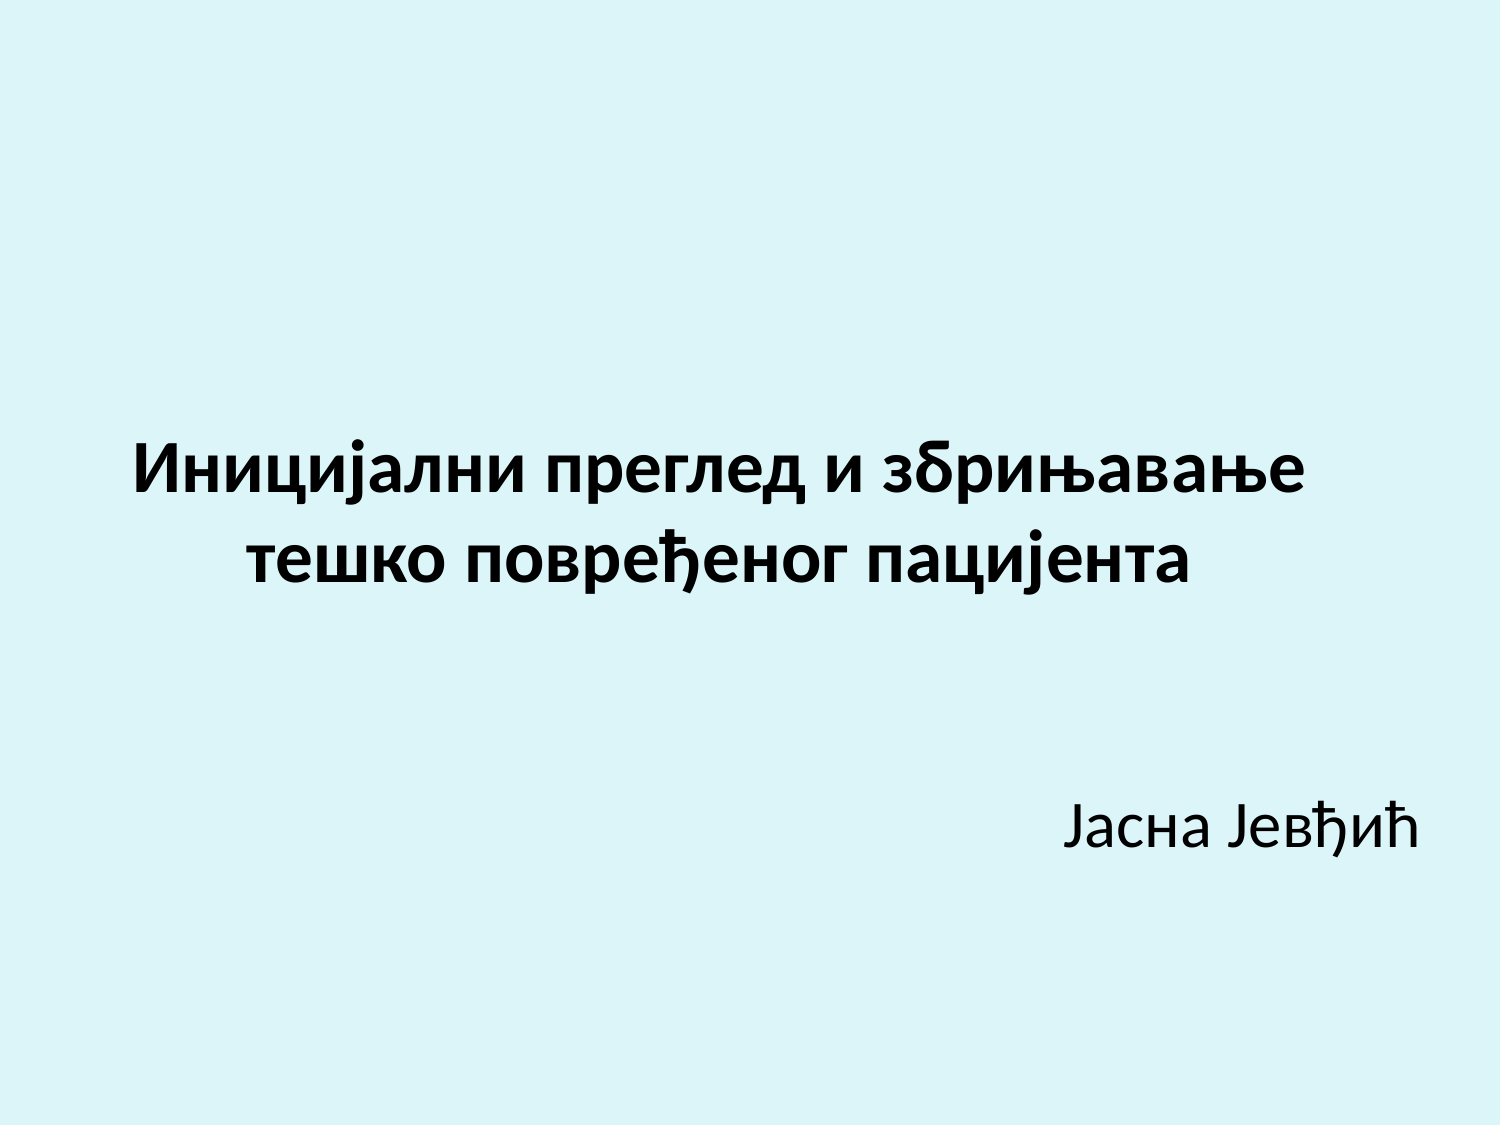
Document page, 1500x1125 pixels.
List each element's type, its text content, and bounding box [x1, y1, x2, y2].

title Иницијални преглед и збрињавање тешко повређеног пацијента [82, 386, 1357, 628]
subtitle Јасна Јевђић [386, 773, 1437, 897]
